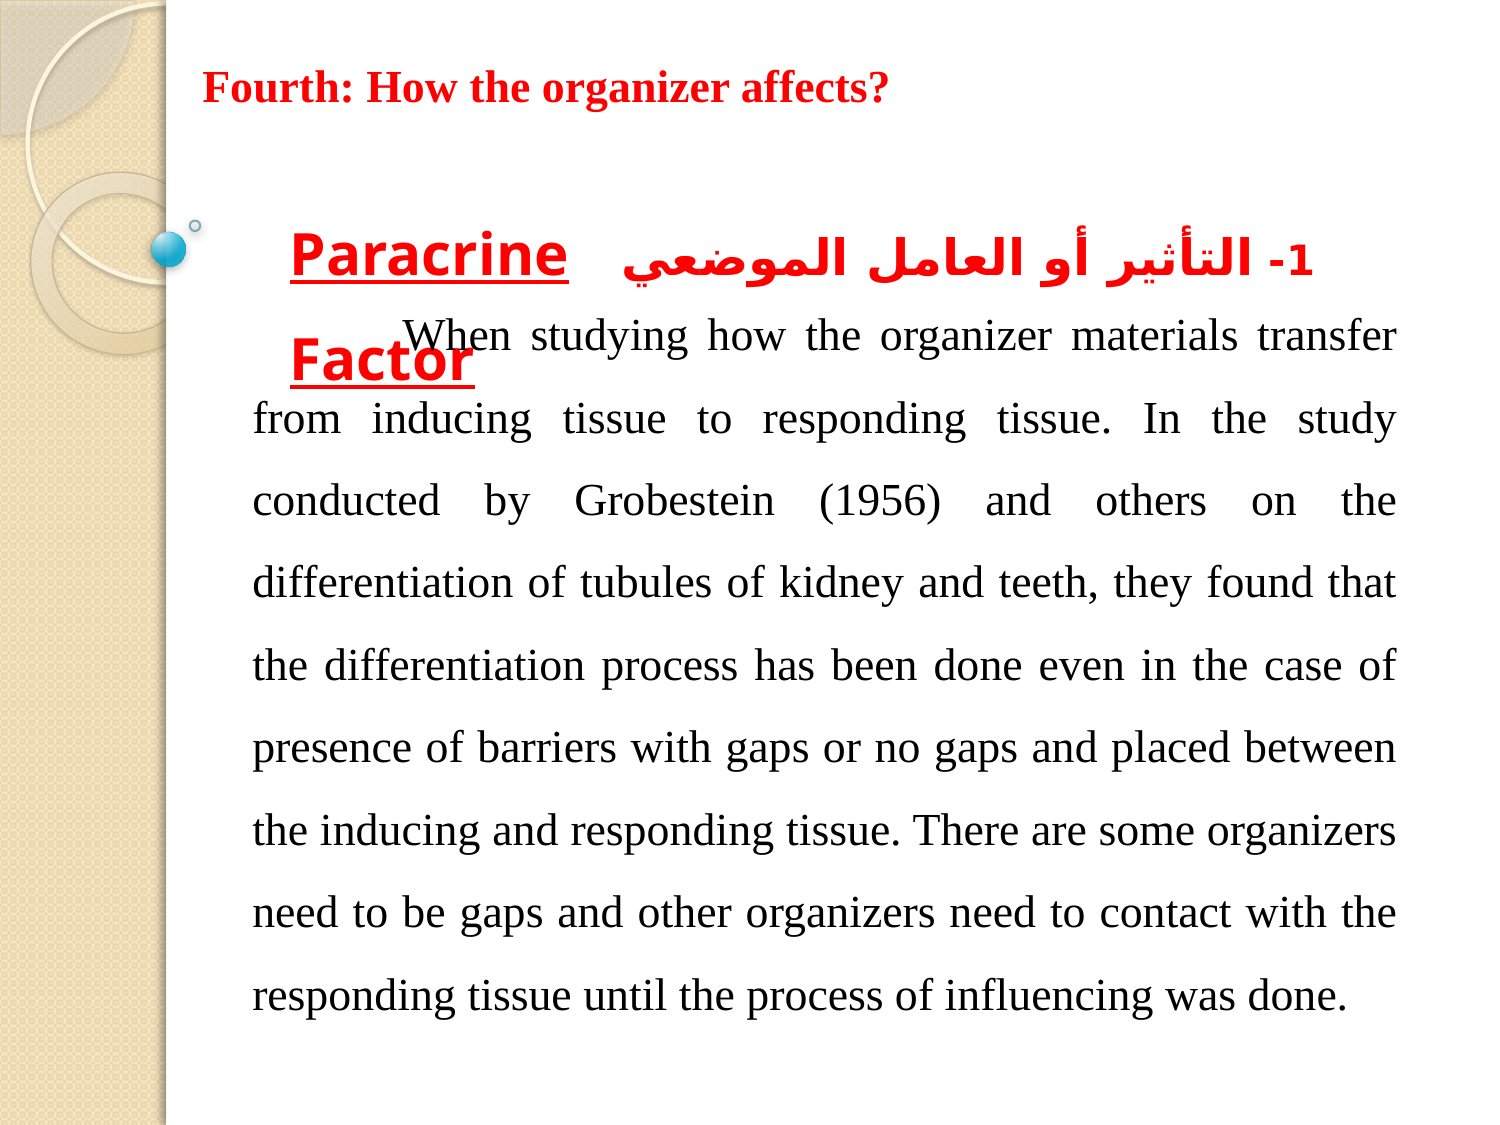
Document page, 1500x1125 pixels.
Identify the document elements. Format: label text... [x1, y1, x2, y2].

text_box When studying how the organizer materials transfer from inducing tissue to responding tissue. In the study conducted by Grobestein (1956) and others on the differentiation of tubules of kidney and teeth, they found that the differentiation process has been done even in the case of presence of barriers with gaps or no gaps and placed between the inducing and responding tissue. There are some organizers need to be gaps and other organizers need to contact with the responding tissue until the process of influencing was done. [237, 270, 1413, 1027]
text_box Fourth: How the organizer affects? [187, 21, 1075, 119]
text_box 1- التأثير أو العامل الموضعي Paracrine Factor [275, 174, 1438, 400]
